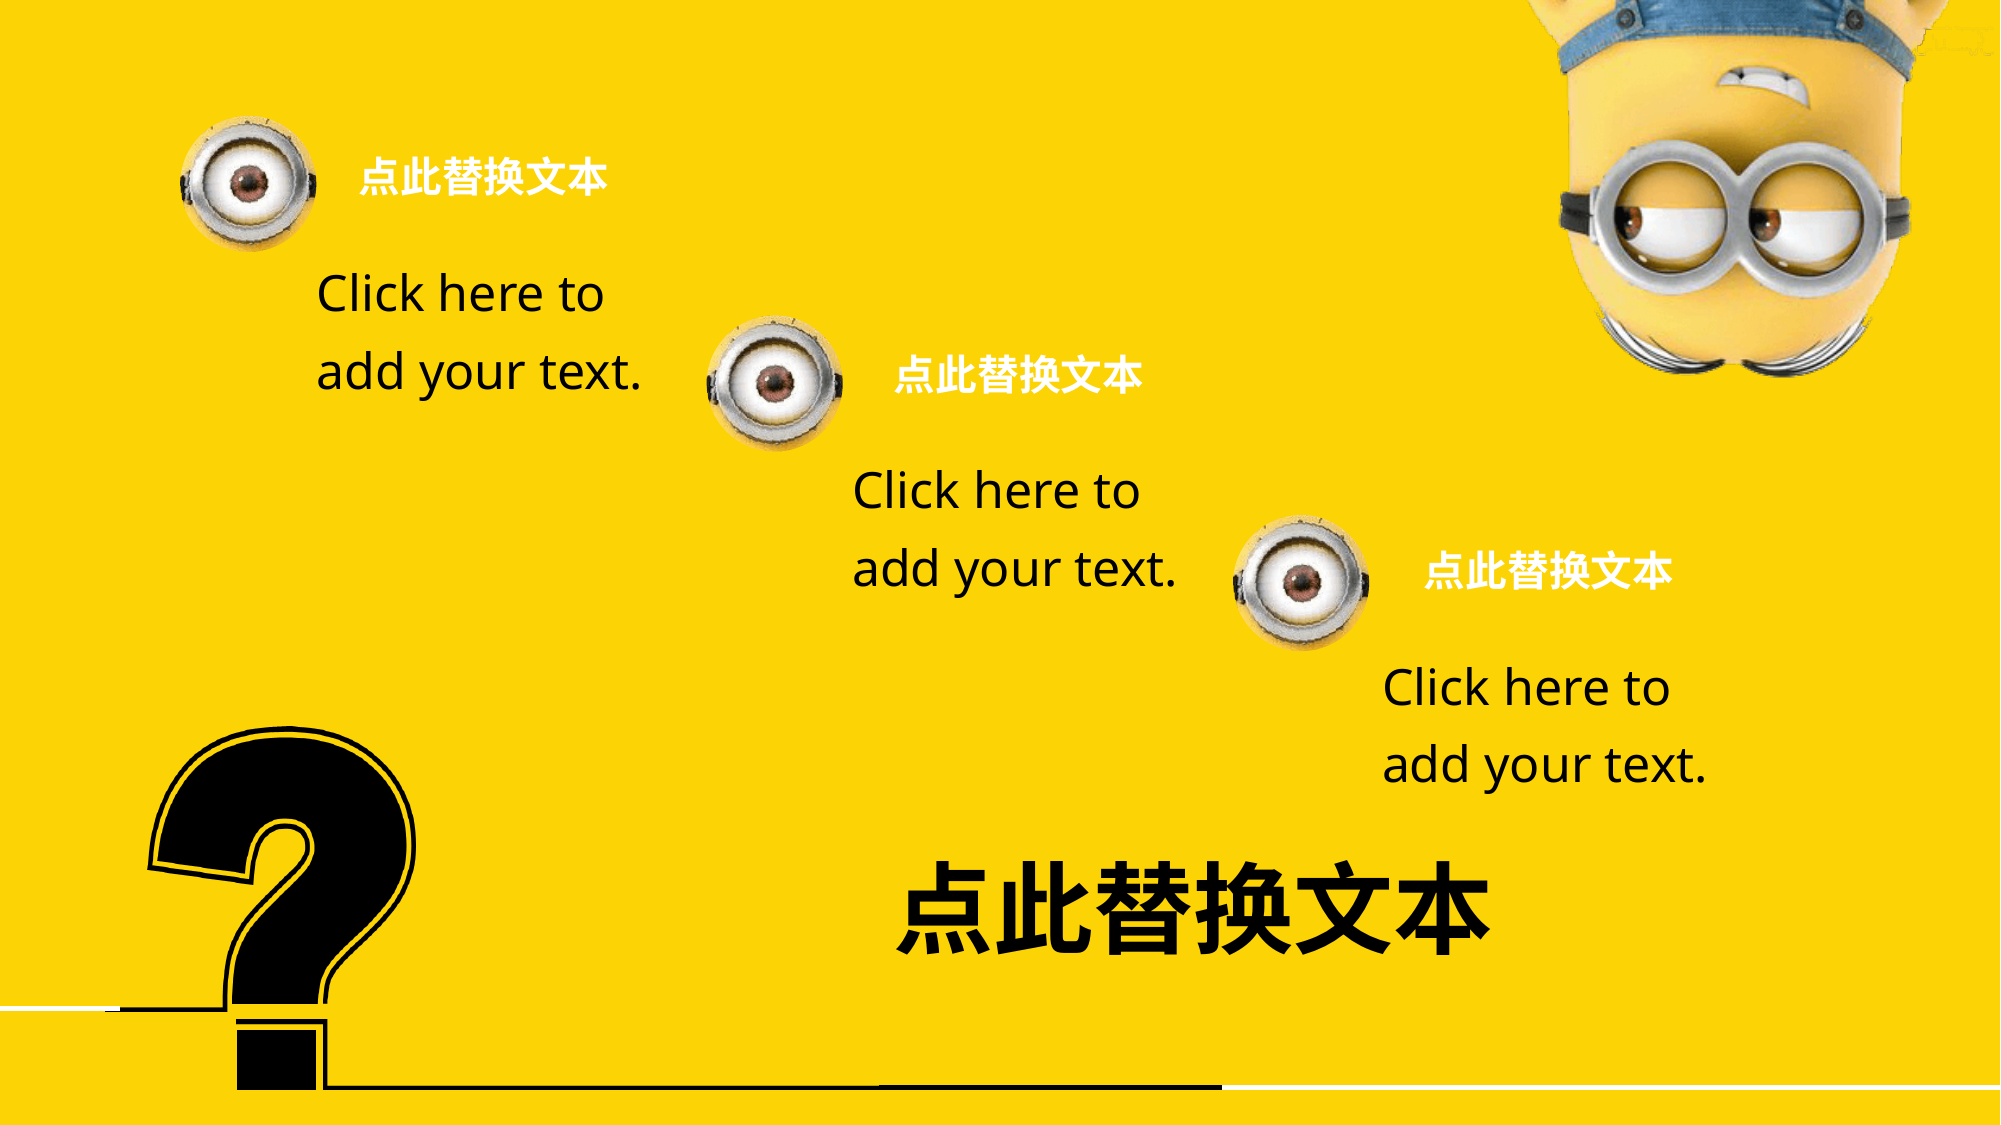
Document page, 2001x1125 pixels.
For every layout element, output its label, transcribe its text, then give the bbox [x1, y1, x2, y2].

picture [1474, 0, 1994, 384]
text_box 点此替换文本 [343, 128, 741, 209]
text_box Click here to add your text. [1367, 629, 1771, 726]
text_box 点此替换文本 [1409, 522, 1807, 603]
picture [180, 115, 317, 252]
text_box Click here to add your text. [301, 235, 706, 407]
picture [1232, 514, 1370, 652]
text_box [0, 726, 2000, 1090]
picture [706, 315, 843, 452]
text_box Click here to add your text. [837, 433, 1241, 605]
text_box 点此替换文本 [879, 326, 1277, 407]
